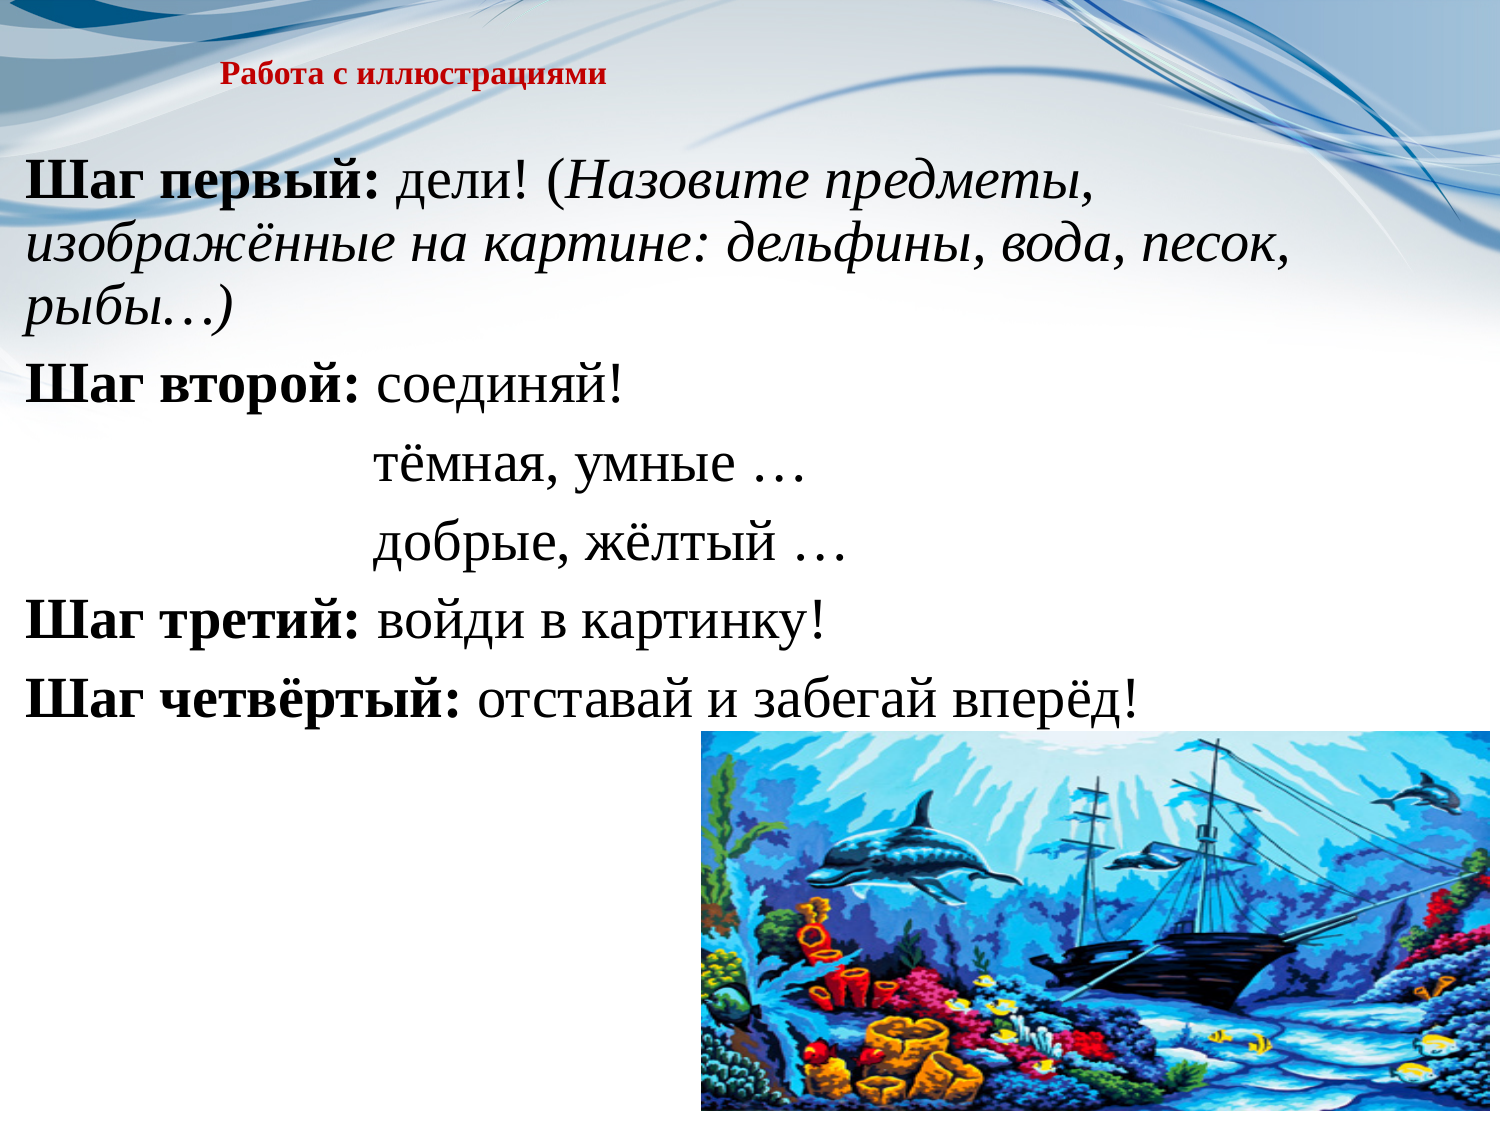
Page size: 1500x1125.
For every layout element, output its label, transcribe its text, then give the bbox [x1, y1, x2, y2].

list Шаг первый: дели! (Назовите предметы, изображённые на картине: дельфины, вода, песок, рыбы…) Шаг второй: соединяй! тёмная, умные … добрые, жёлтый … Шаг третий: войди в картинку! Шаг четвёртый: отставай и забегай вперёд! [10, 140, 1490, 1111]
picture [0, 0, 1500, 1125]
title Работа с иллюстрациями [103, 14, 1397, 140]
